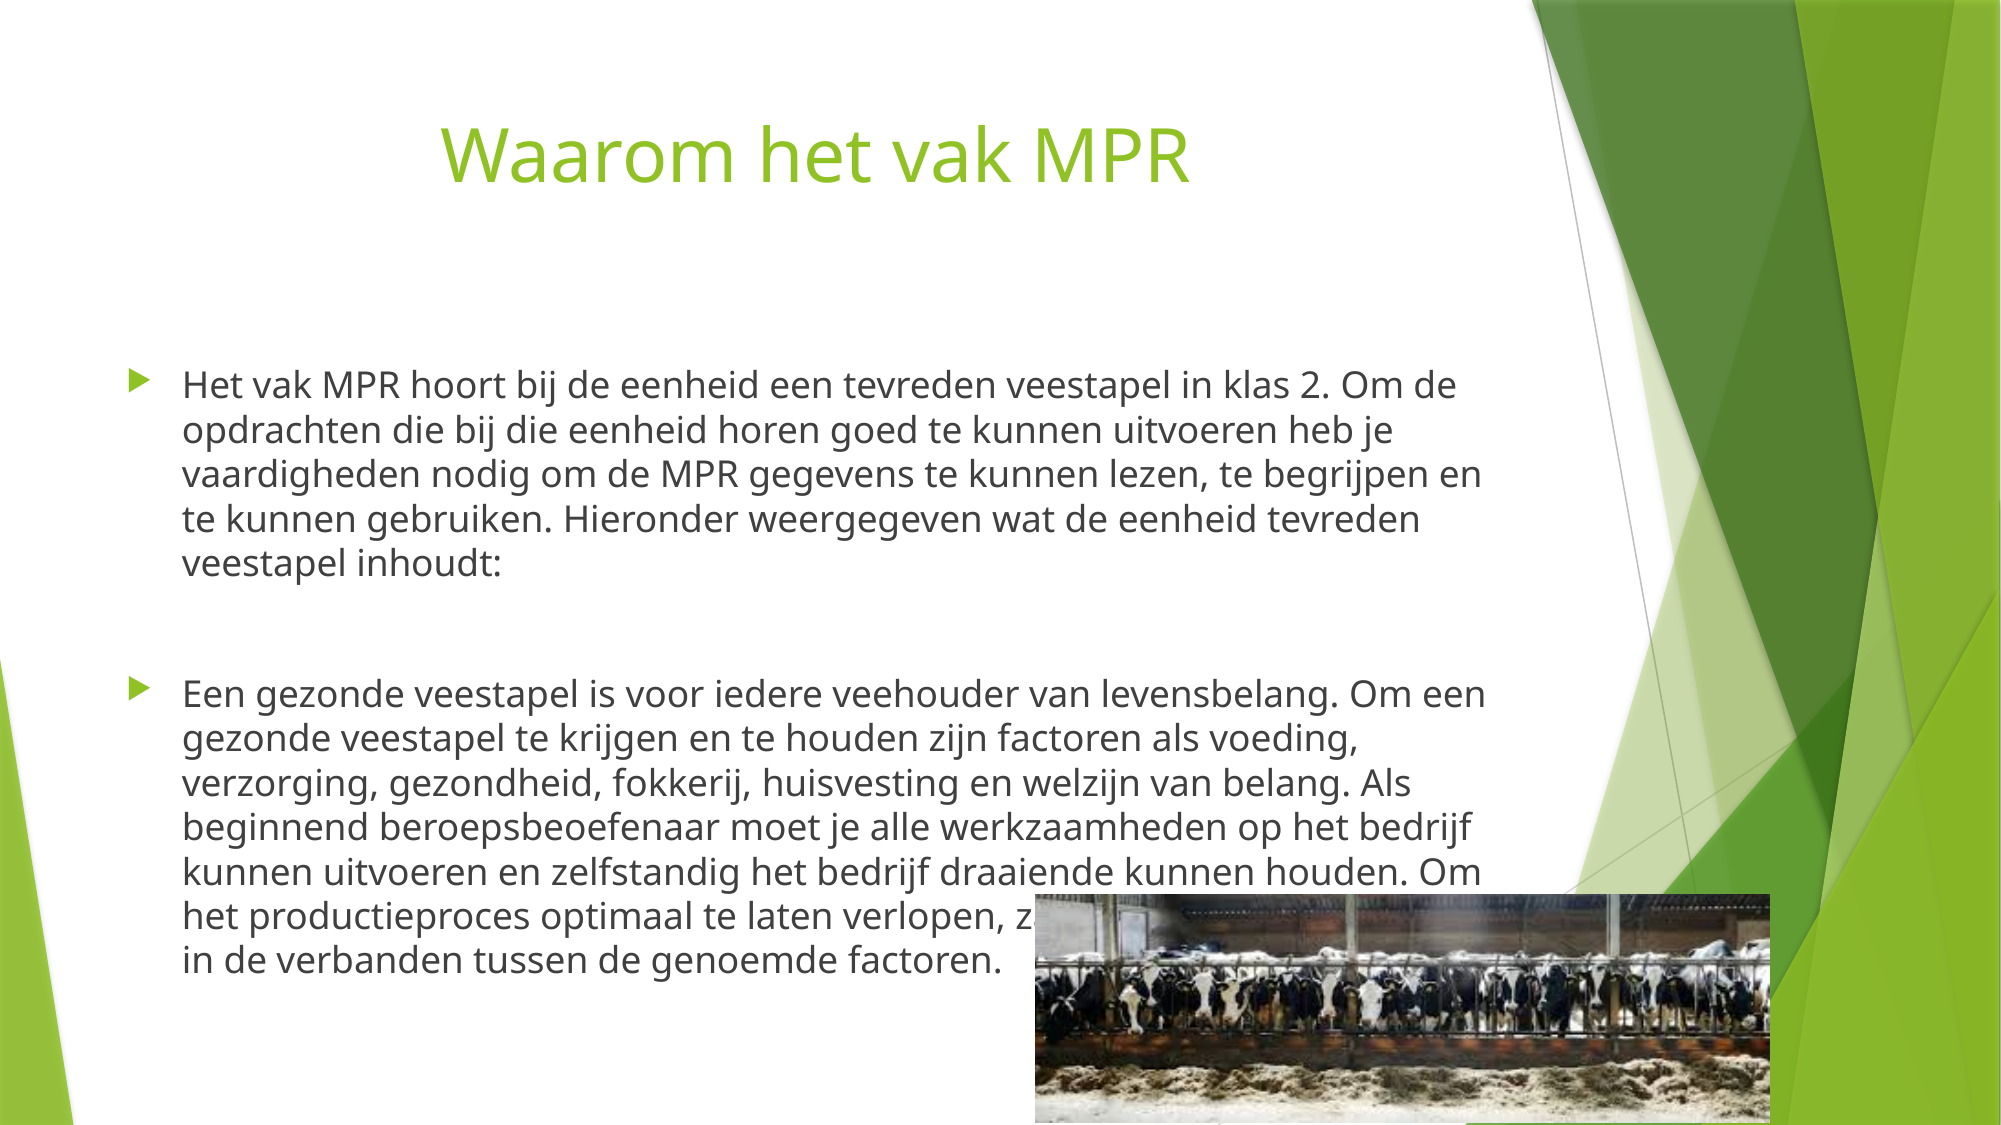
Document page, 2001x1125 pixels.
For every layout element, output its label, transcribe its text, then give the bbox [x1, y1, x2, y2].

title Waarom het vak MPR [111, 99, 1522, 317]
picture [1035, 894, 1771, 1124]
list Het vak MPR hoort bij de eenheid een tevreden veestapel in klas 2. Om de opdrachten die bij die eenheid horen goed te kunnen uitvoeren heb je vaardigheden nodig om de MPR gegevens te kunnen lezen, te begrijpen en te kunnen gebruiken. Hieronder weergegeven wat de eenheid tevreden veestapel inhoudt: Een gezonde veestapel is voor iedere veehouder van levensbelang. Om een gezonde veestapel te krijgen en te houden zijn factoren als voeding, verzorging, gezondheid, fokkerij, huisvesting en welzijn van belang. Als beginnend beroepsbeoefenaar moet je alle werkzaamheden op het bedrijf kunnen uitvoeren en zelfstandig het bedrijf draaiende kunnen houden. Om het productieproces optimaal te laten verlopen, zal je inzicht moeten krijgen in de verbanden tussen de genoemde factoren. [111, 354, 1522, 992]
